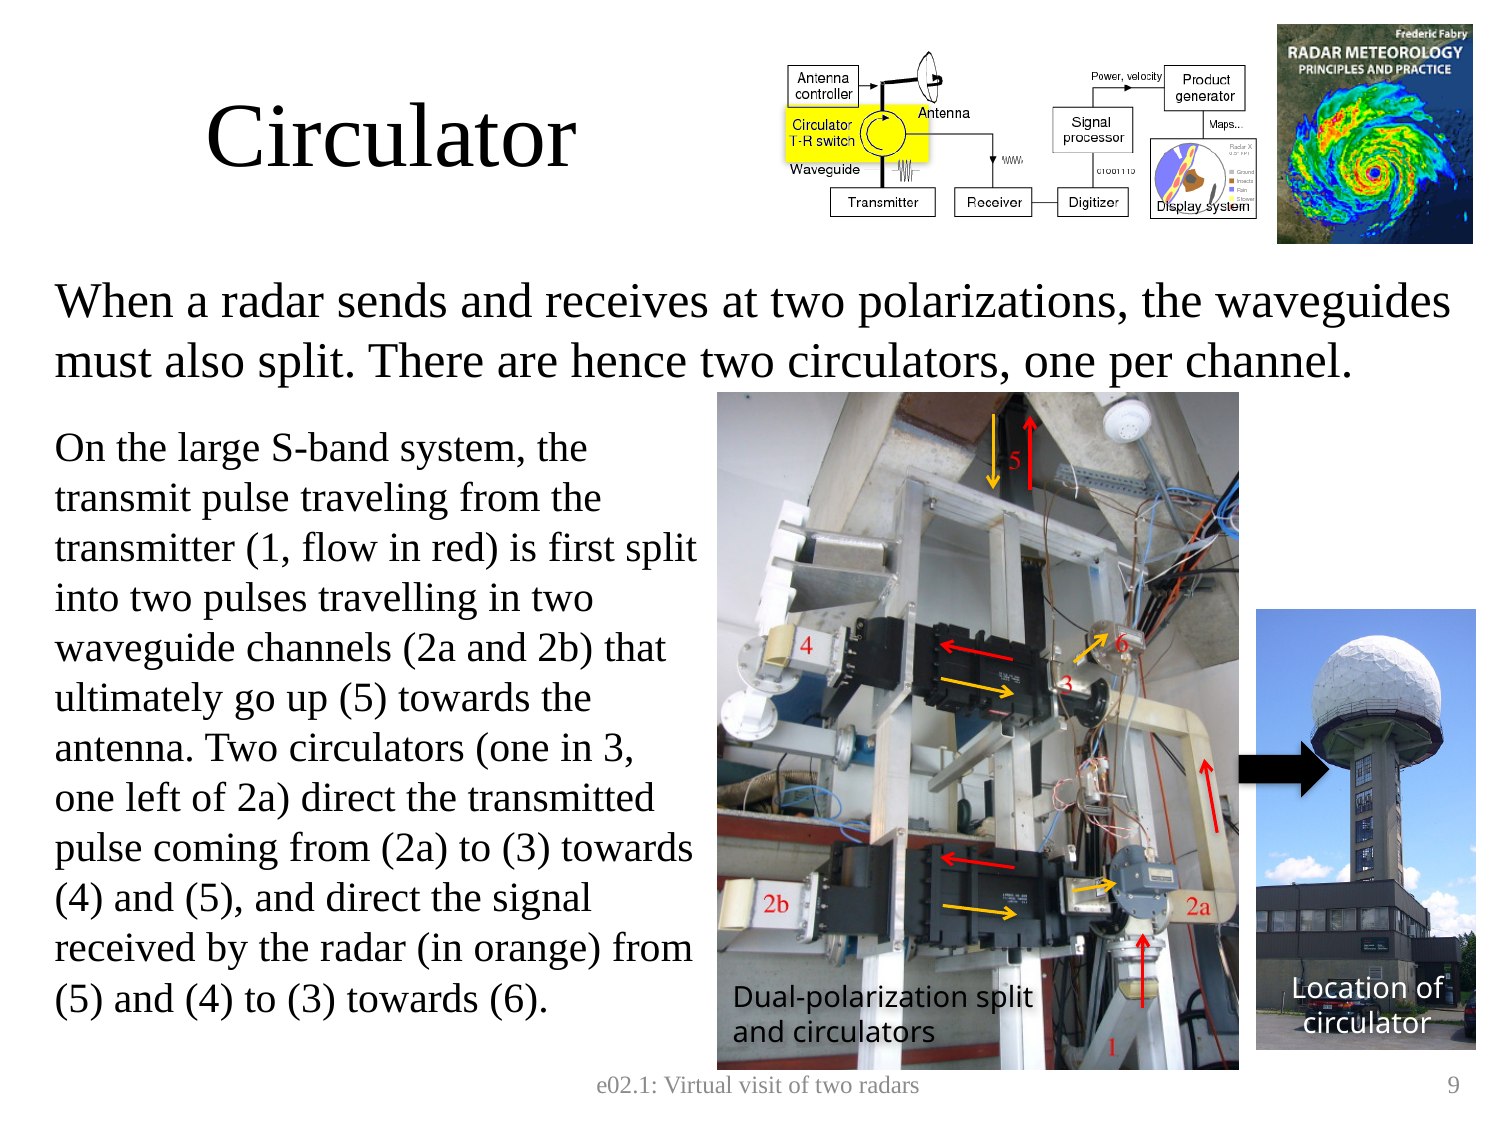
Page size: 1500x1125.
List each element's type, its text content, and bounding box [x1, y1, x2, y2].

picture [1277, 24, 1473, 244]
picture [717, 392, 1239, 1070]
footer e02.1: Virtual visit of two radars [169, 1053, 1348, 1113]
slide_number 9 [1374, 1057, 1475, 1113]
picture [1255, 609, 1477, 1051]
title Circulator [39, 26, 744, 233]
text_box [1244, 754, 1250, 785]
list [785, 51, 1258, 221]
text_box When a radar sends and receives at two polarizations, the waveguides must also split. There are hence two circulators, one per channel. [39, 260, 1476, 462]
text_box On the large S-band system, the transmit pulse traveling from the transmitter (1, flow in red) is first split into two pulses travelling in two waveguide channels (2a and 2b) that ultimately go up (5) towards the antenna. Two circulators (one in 3, one left of 2a) direct the transmitted pulse coming from (2a) to (3) towards (4) and (5), and direct the signal received by the radar (in orange) from (5) and (4) to (3) towards (6). [39, 411, 712, 1044]
